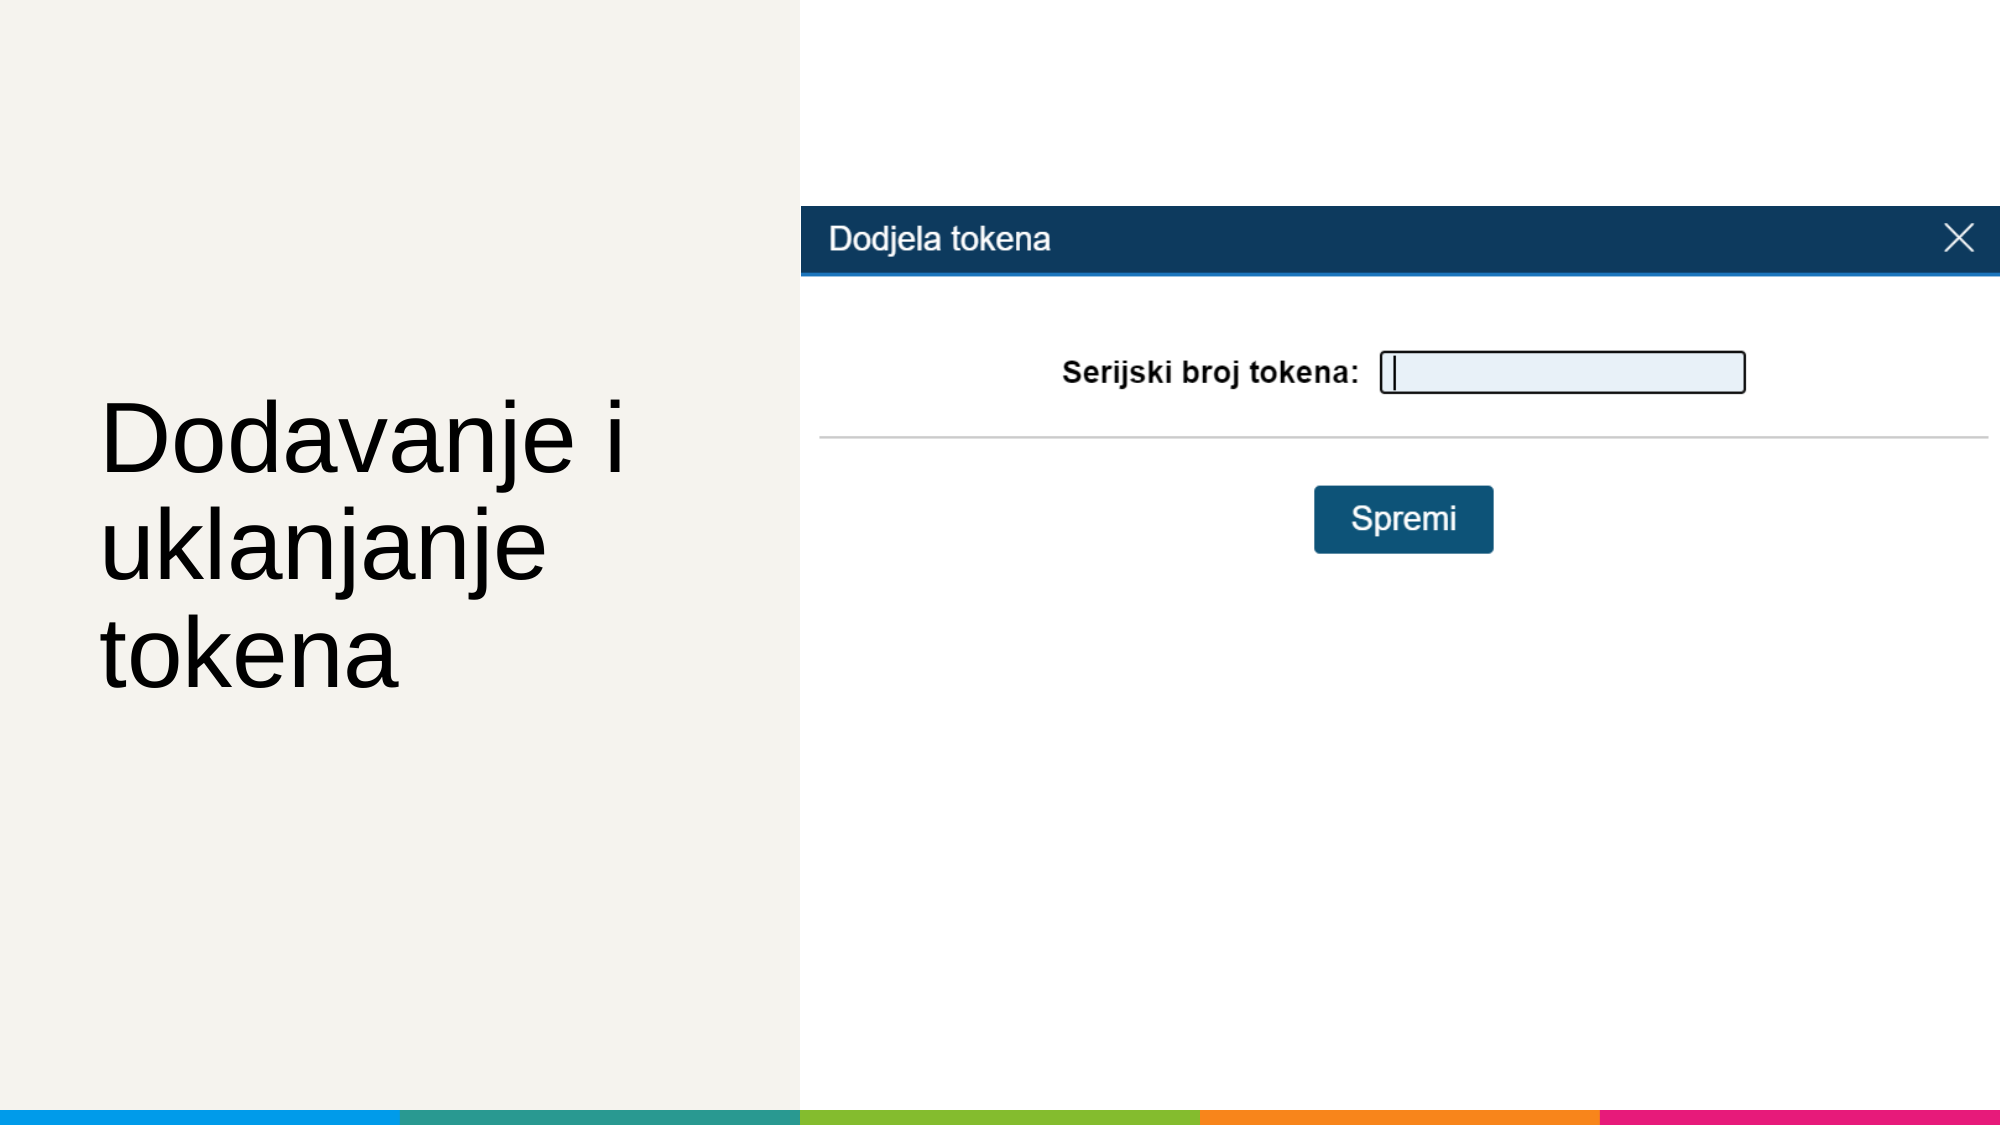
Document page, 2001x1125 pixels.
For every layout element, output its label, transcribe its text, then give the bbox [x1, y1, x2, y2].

title Dodavanje i uklanjanje tokena [84, 454, 730, 717]
picture [801, 206, 2000, 587]
